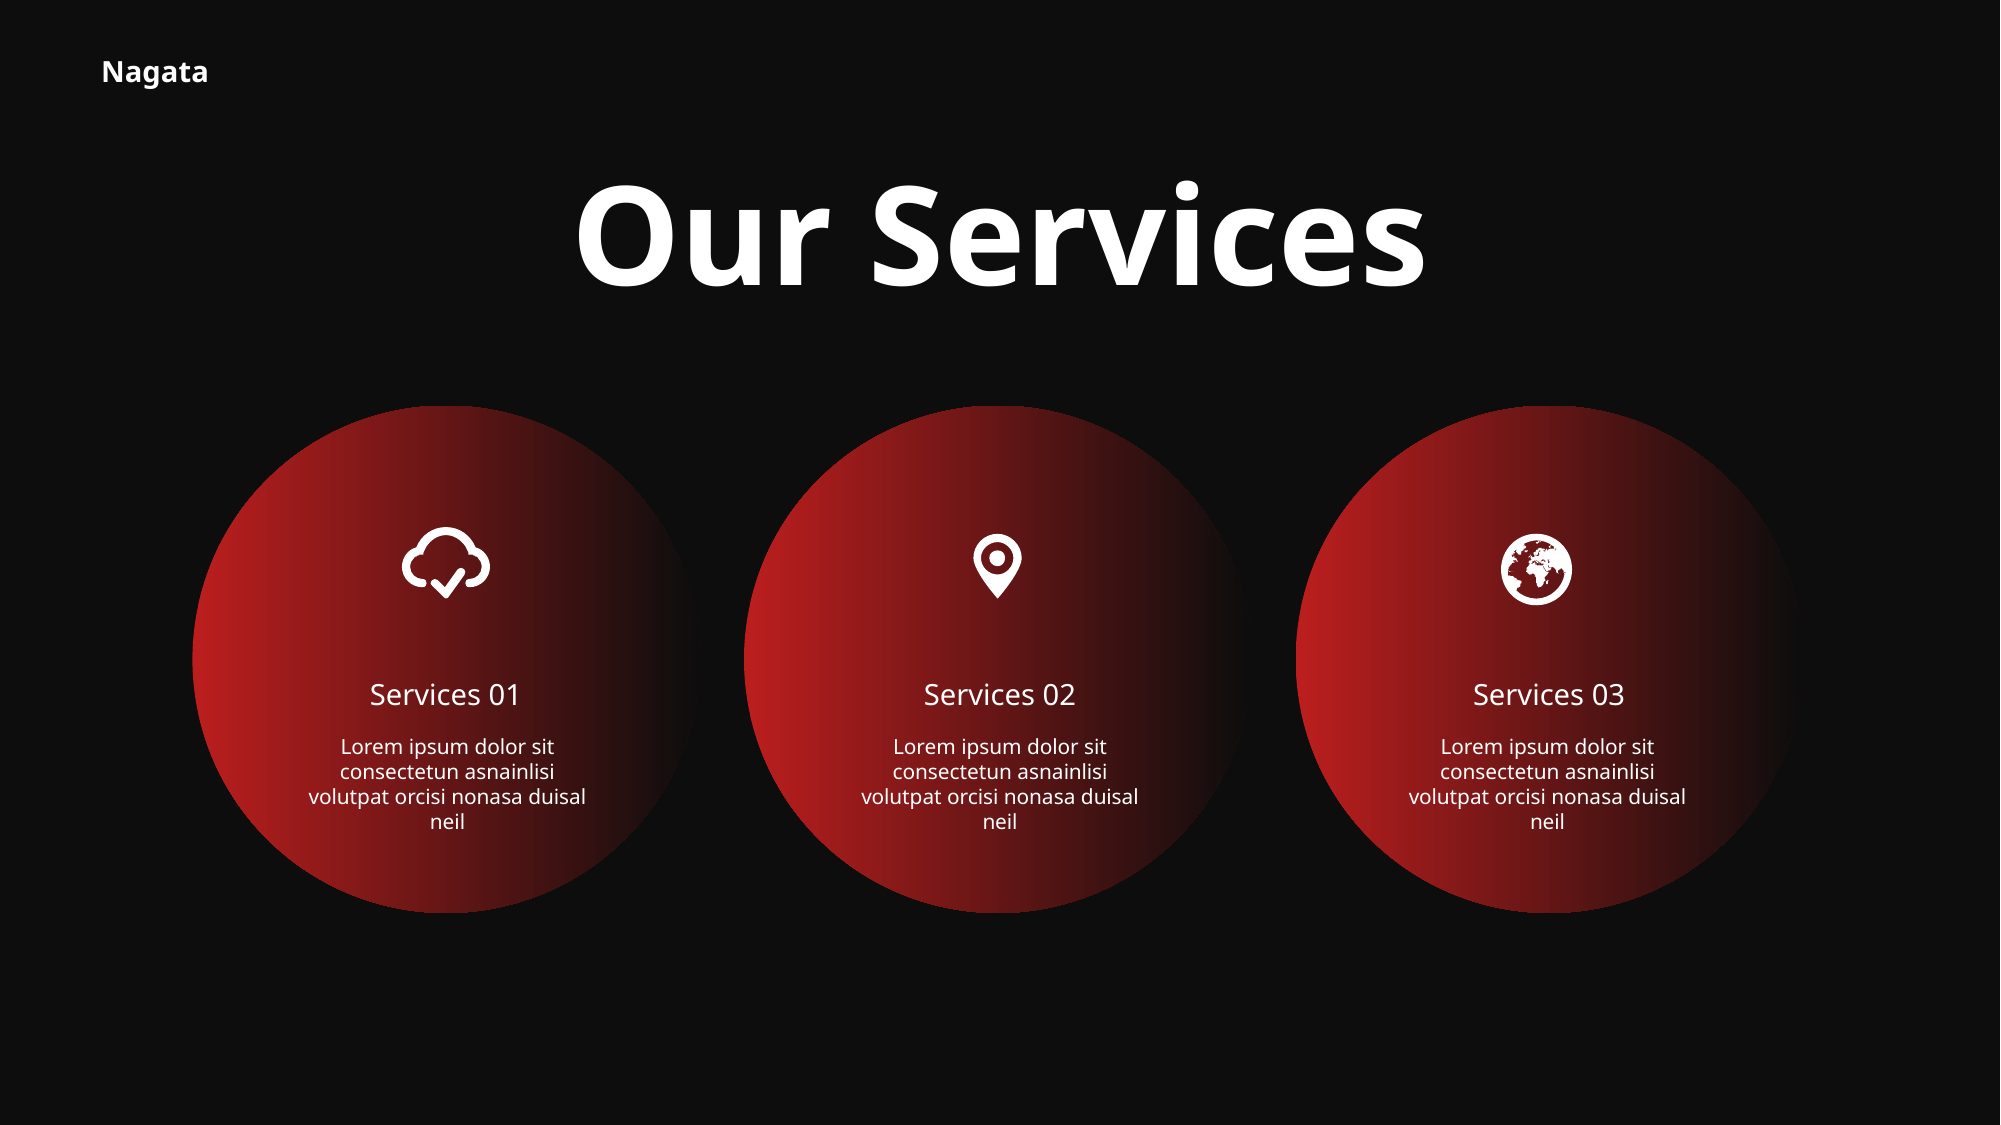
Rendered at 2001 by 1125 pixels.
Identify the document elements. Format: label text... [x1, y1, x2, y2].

text_box Services 03 [1387, 668, 1711, 719]
text_box [1501, 533, 1573, 606]
text_box [742, 404, 1253, 914]
text_box [1294, 404, 1804, 914]
text_box Lorem ipsum dolor sit consectetun asnainlisi volutpat orcisi nonasa duisal neil [837, 726, 1164, 841]
text_box Services 02 [838, 668, 1162, 719]
text_box Lorem ipsum dolor sit consectetun asnainlisi volutpat orcisi nonasa duisal neil [1384, 726, 1711, 841]
text_box Our Services [508, 140, 1492, 321]
text_box Services 01 [284, 668, 608, 719]
text_box Lorem ipsum dolor sit consectetun asnainlisi volutpat orcisi nonasa duisal neil [284, 726, 611, 841]
text_box [973, 533, 1022, 599]
text_box [191, 404, 701, 914]
text_box [401, 527, 490, 588]
text_box Nagata [86, 46, 275, 96]
text_box [430, 567, 466, 599]
